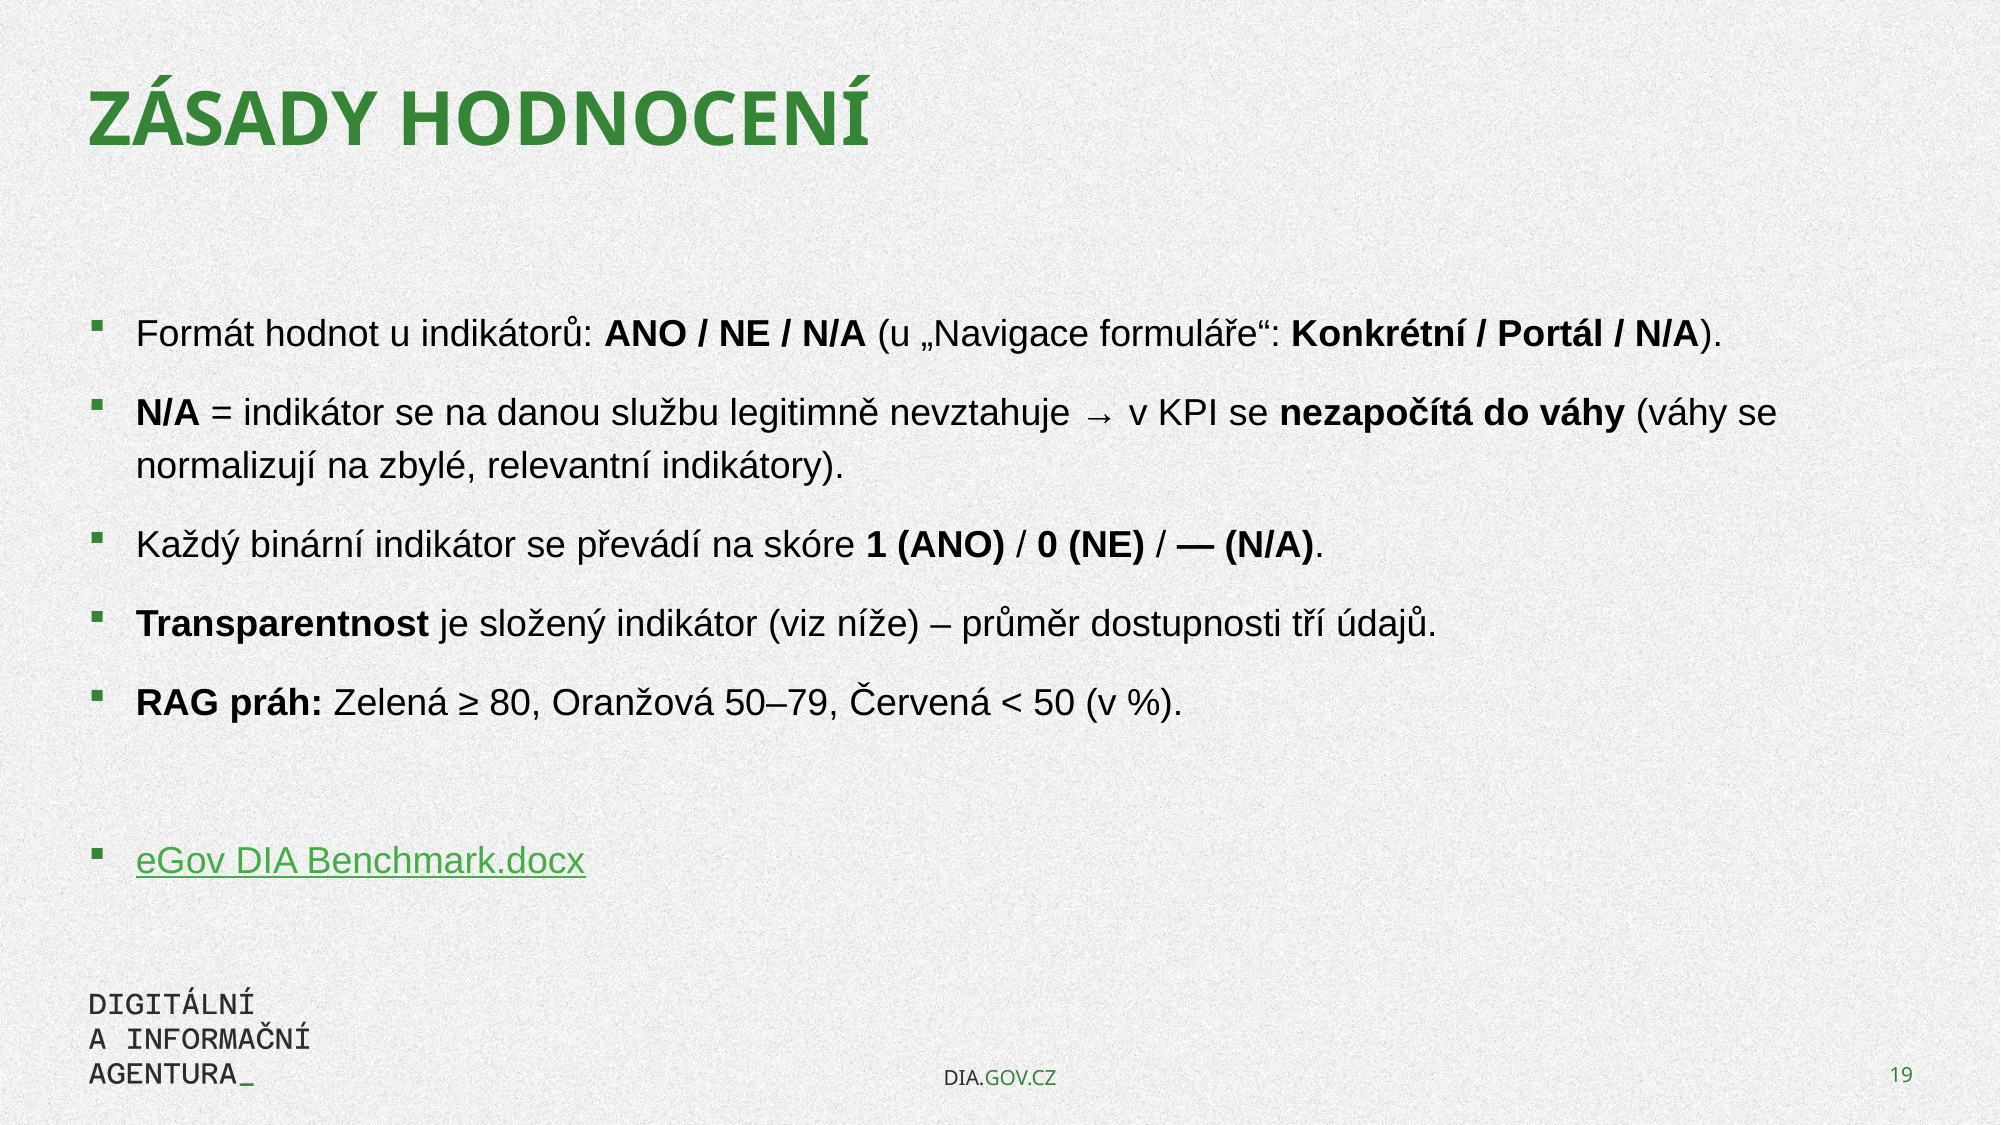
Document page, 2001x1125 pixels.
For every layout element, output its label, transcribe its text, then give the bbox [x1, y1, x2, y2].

slide_number 19 [1612, 1037, 1928, 1098]
picture [0, 0, 2001, 1125]
title Zásady hodnocení [88, 70, 1912, 284]
footer DIA.GOV.CZ [558, 1037, 1442, 1098]
list Formát hodnot u indikátorů: ANO / NE / N/A (u „Navigace formuláře“: Konkrétní / Portál / N/A). N/A = indikátor se na danou službu legitimně nevztahuje → v KPI se nezapočítá do váhy (váhy se normalizují na zbylé, relevantní indikátory). Každý binární indikátor se převádí na skóre 1 (ANO) / 0 (NE) / — (N/A). Transparentnost je složený indikátor (viz níže) – průměr dostupnosti tří údajů. RAG práh: Zelená ≥ 80, Oranžová 50–79, Červená < 50 (v %). eGov DIA Benchmark.docx [88, 299, 1912, 980]
